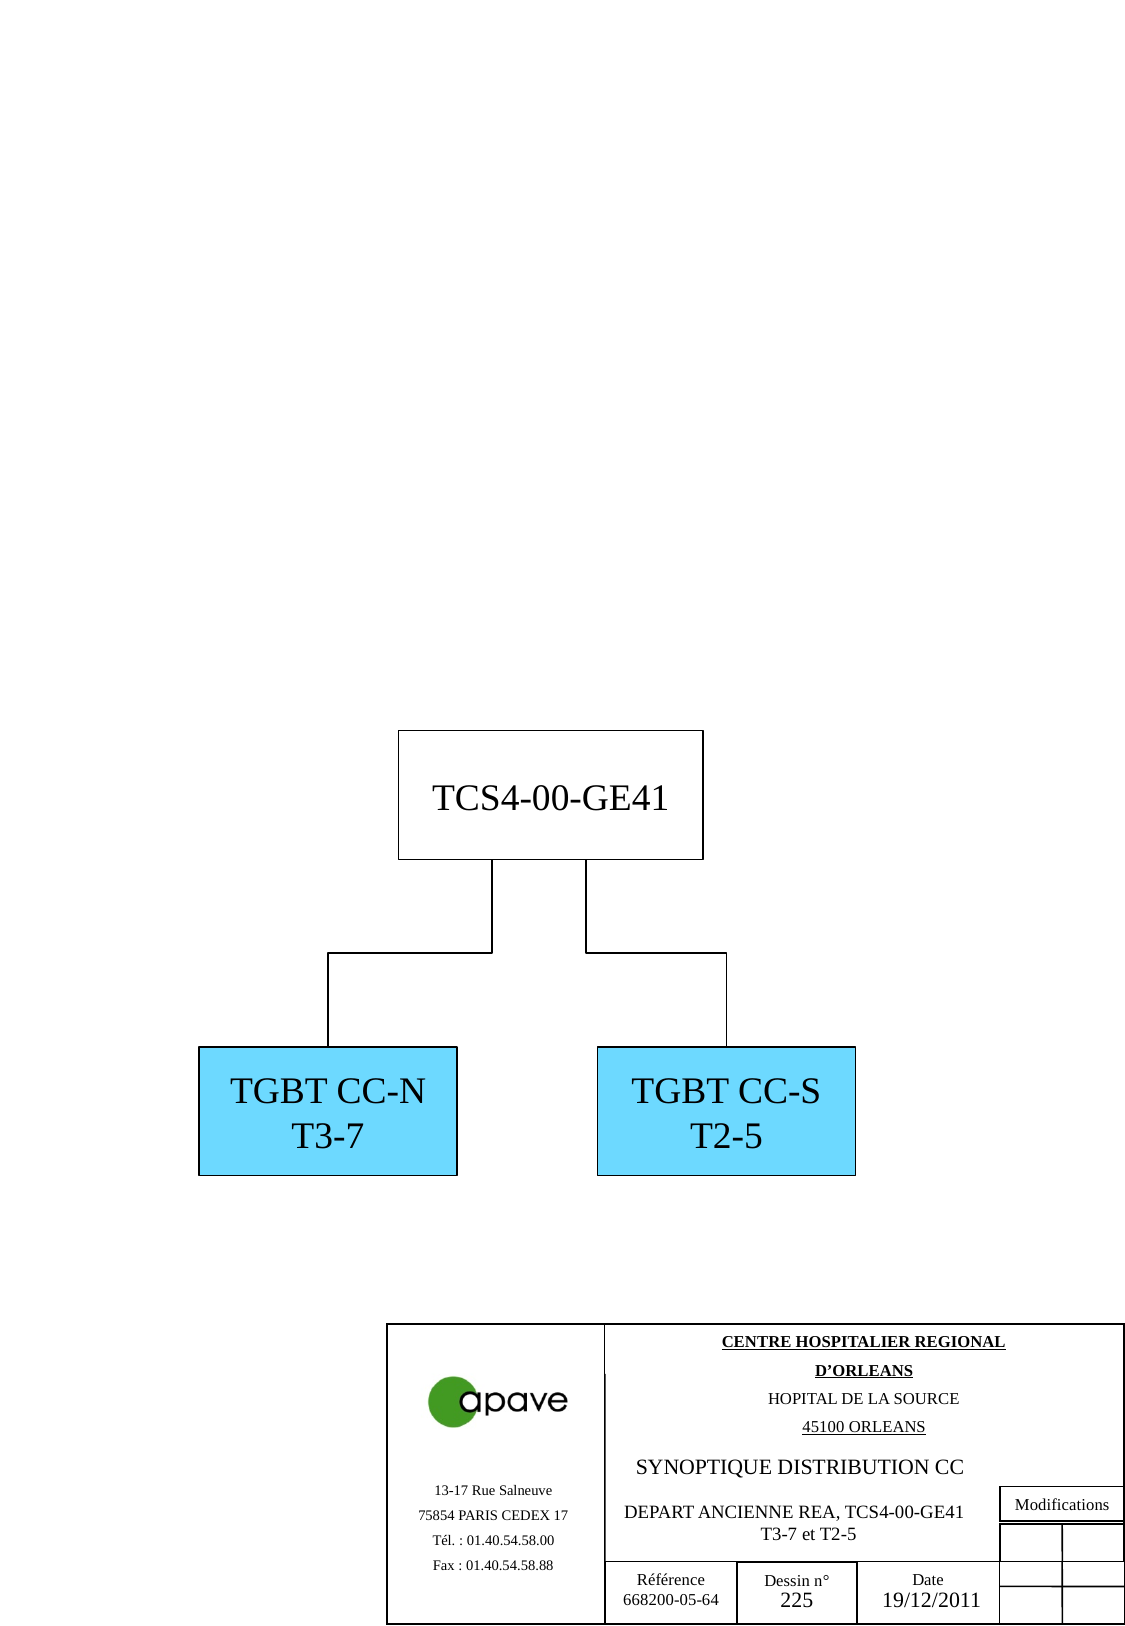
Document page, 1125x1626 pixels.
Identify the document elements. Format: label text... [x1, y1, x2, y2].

text_box 225 [738, 1578, 855, 1620]
text_box 19/12/2011 [855, 1578, 1008, 1620]
text_box SYNOPTIQUE DISTRIBUTION CC [621, 1445, 985, 1487]
text_box TCS4-00-GE41 [396, 728, 705, 861]
text_box TGBT CC-S T2-5 [595, 1045, 857, 1178]
text_box TGBT CC-N T3-7 [197, 1045, 459, 1178]
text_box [316, 870, 505, 1036]
picture [399, 1362, 596, 1443]
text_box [562, 882, 751, 1024]
text_box DEPART ANCIENNE REA, TCS4-00-GE41 T3-7 et T2-5 [609, 1492, 1008, 1552]
